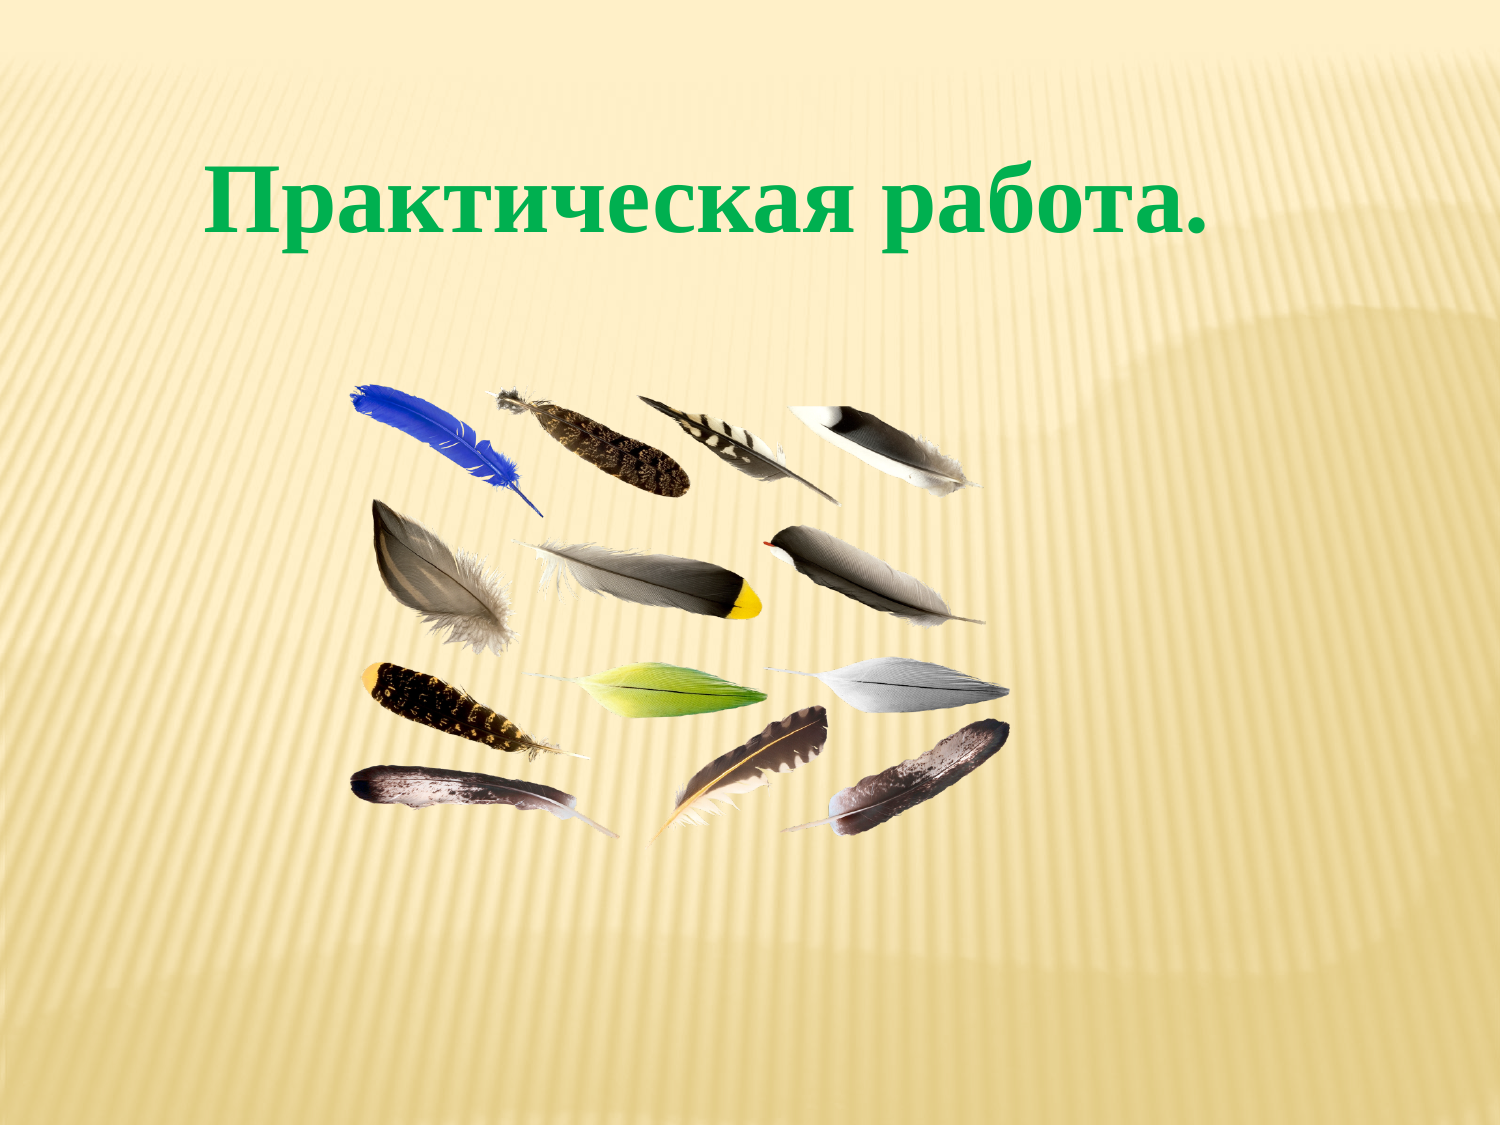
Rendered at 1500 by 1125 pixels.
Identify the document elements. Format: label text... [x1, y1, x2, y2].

text_box Практическая работа. [188, 125, 1226, 261]
picture [317, 361, 1038, 850]
